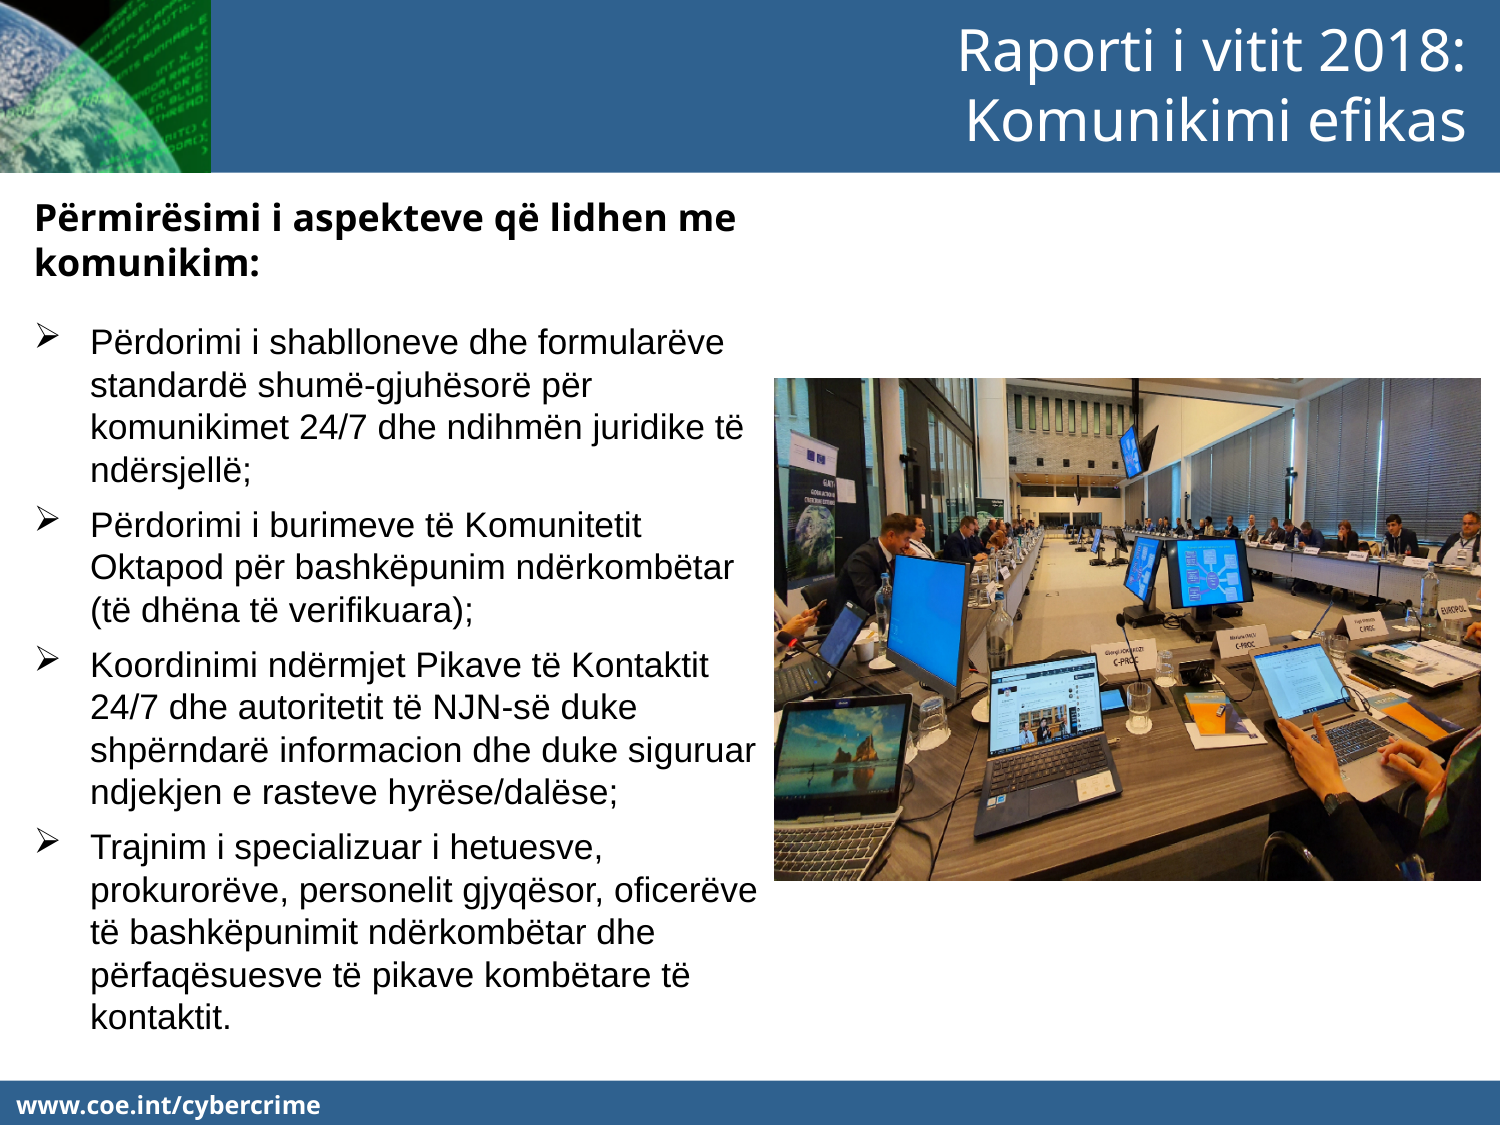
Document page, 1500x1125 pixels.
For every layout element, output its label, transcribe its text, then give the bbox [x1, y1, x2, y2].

picture [774, 378, 1481, 882]
picture [0, 0, 212, 173]
text_box Përmirësimi i aspekteve që lidhen me komunikim: Përdorimi i shablloneve dhe formularëve standardë shumë-gjuhësorë për komunikimet 24/7 dhe ndihmën juridike të ndërsjellë; Përdorimi i burimeve të Komunitetit Oktapod për bashkëpunim ndërkombëtar (të dhëna të verifikuara); Koordinimi ndërmjet Pikave të Kontaktit 24/7 dhe autoritetit të NJN-së duke shpërndarë informacion dhe duke siguruar ndjekjen e rasteve hyrëse/dalëse; Trajnim i specializuar i hetuesve, prokurorëve, personelit gjyqësor, oficerëve të bashkëpunimit ndërkombëtar dhe përfaqësuesve të pikave kombëtare të kontaktit. [19, 186, 783, 1045]
text_box [214, 0, 1500, 175]
text_box www.coe.int/cybercrime [1, 1082, 1500, 1125]
text_box Raporti i vitit 2018: Komunikimi efikas [230, 5, 1483, 161]
text_box [0, 1079, 1500, 1125]
